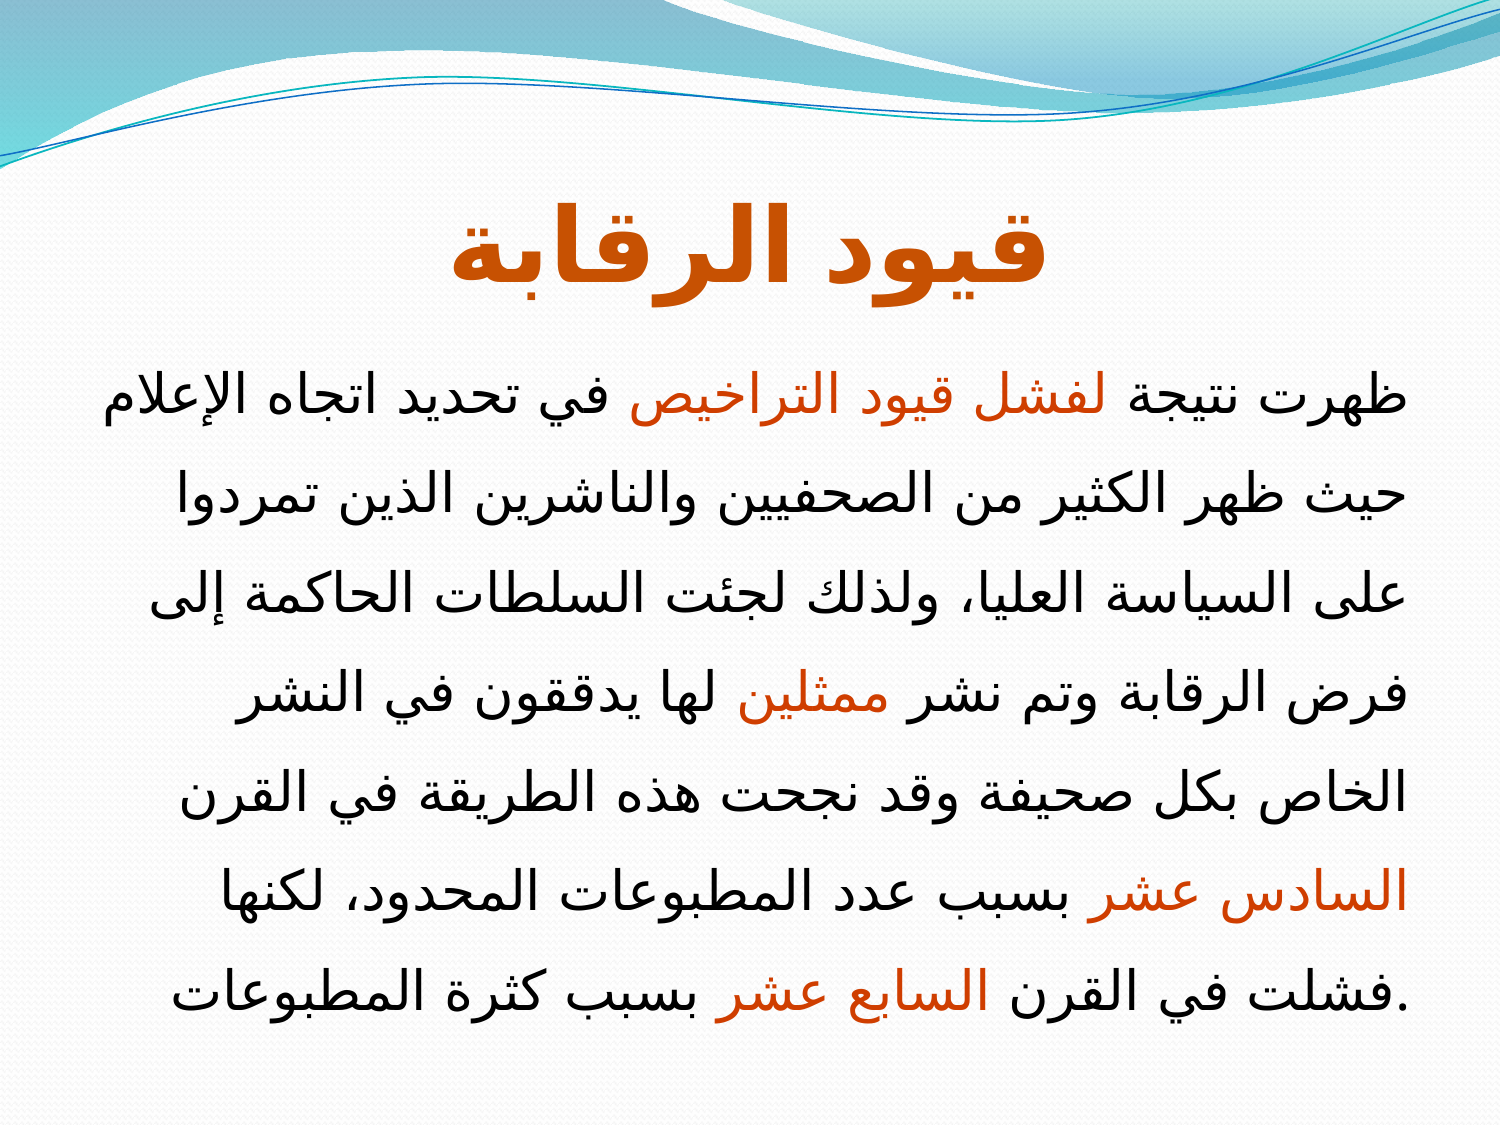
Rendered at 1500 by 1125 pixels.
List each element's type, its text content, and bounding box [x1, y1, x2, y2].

title قيود الرقابة [75, 115, 1425, 303]
list ظهرت نتيجة لفشل قيود التراخيص في تحديد اتجاه الإعلام حيث ظهر الكثير من الصحفيين والناشرين الذين تمردوا على السياسة العليا، ولذلك لجئت السلطات الحاكمة إلى فرض الرقابة وتم نشر ممثلين لها يدققون في النشر الخاص بكل صحيفة وقد نجحت هذه الطريقة في القرن السادس عشر بسبب عدد المطبوعات المحدود، لكنها فشلت في القرن السابع عشر بسبب كثرة المطبوعات. [75, 317, 1425, 1038]
